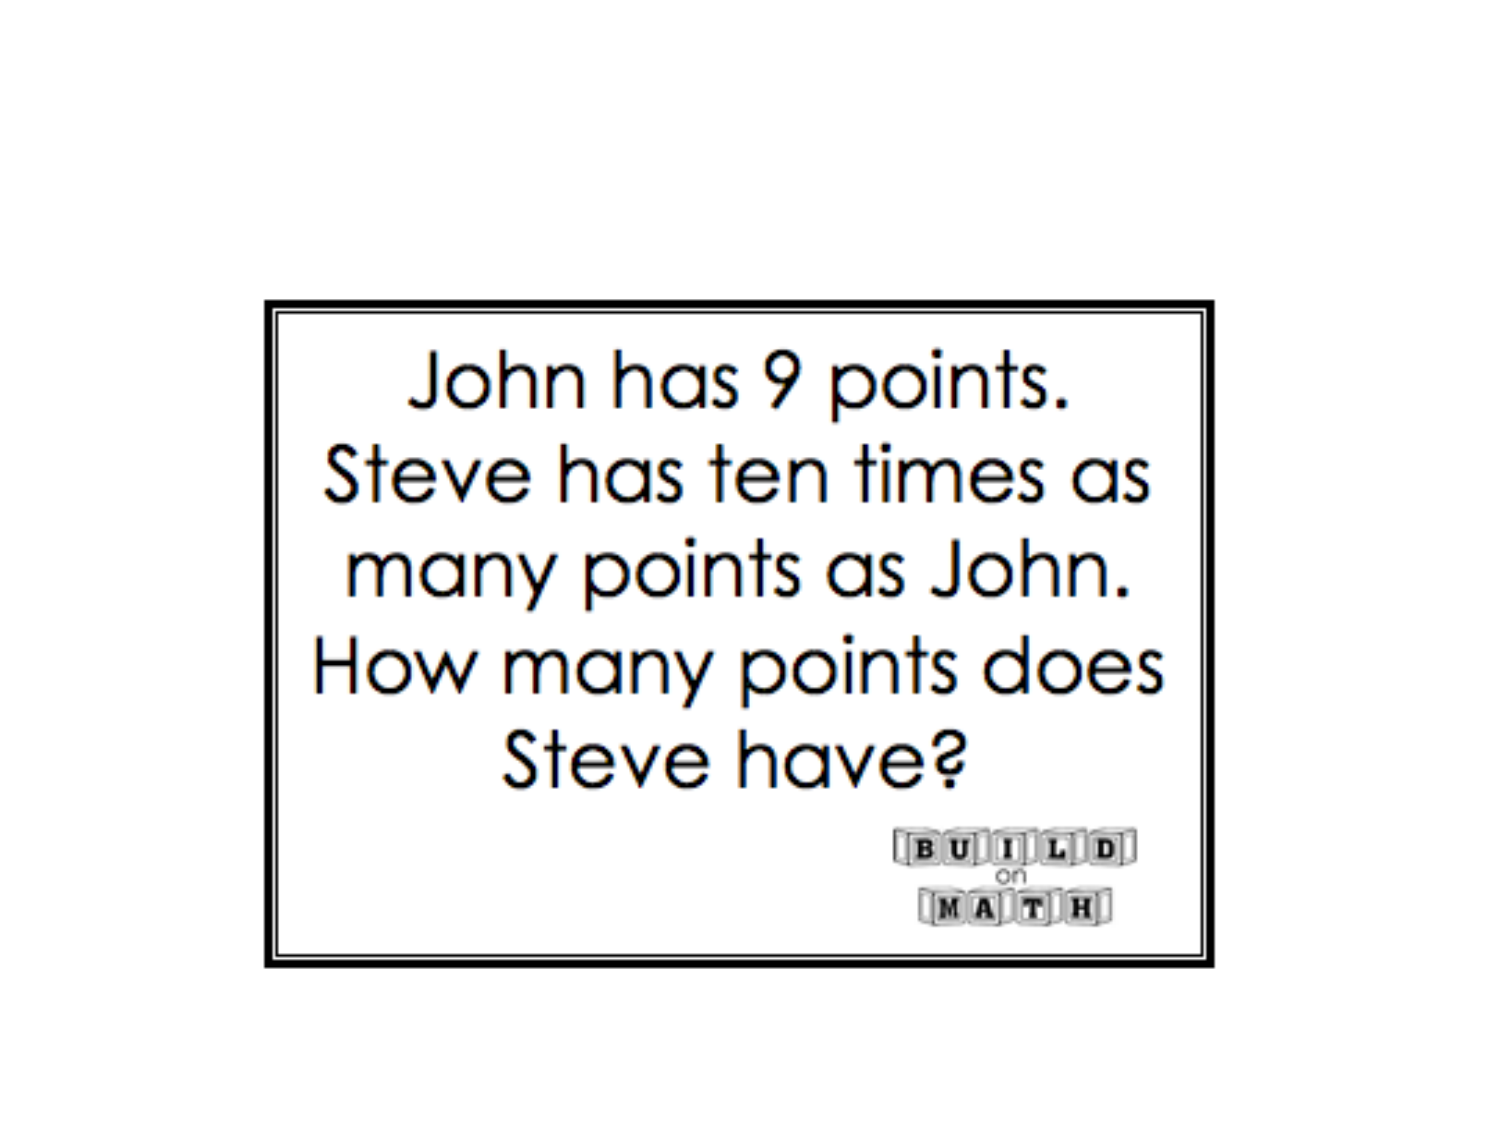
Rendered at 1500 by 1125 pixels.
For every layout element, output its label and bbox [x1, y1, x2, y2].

list [74, 262, 1426, 1006]
